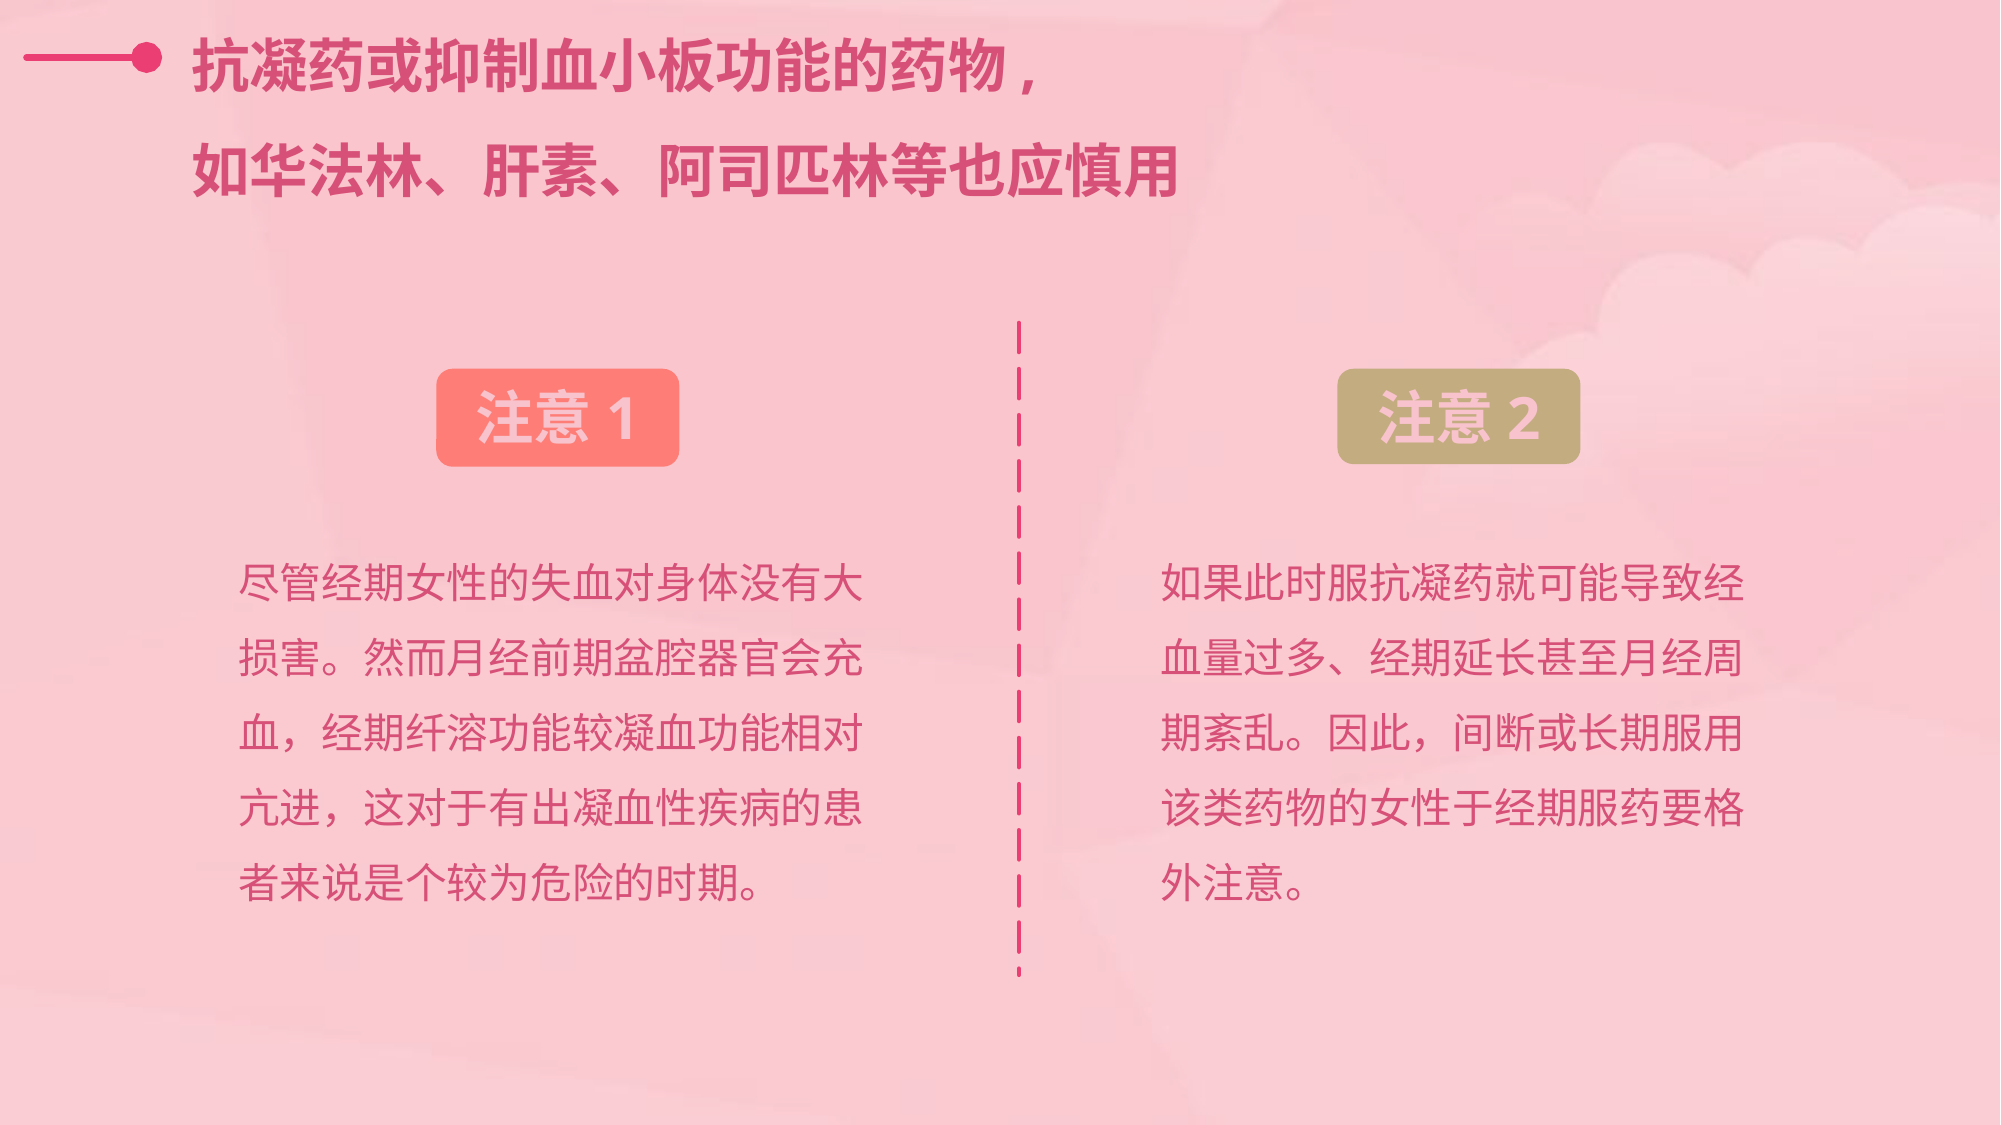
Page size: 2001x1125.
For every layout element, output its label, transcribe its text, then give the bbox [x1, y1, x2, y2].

text_box 抗凝药或抑制血小板功能的药物, 如华法林、肝素、阿司匹林等也应慎用 [176, 0, 1197, 212]
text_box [223, 368, 893, 918]
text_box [1145, 368, 1773, 918]
